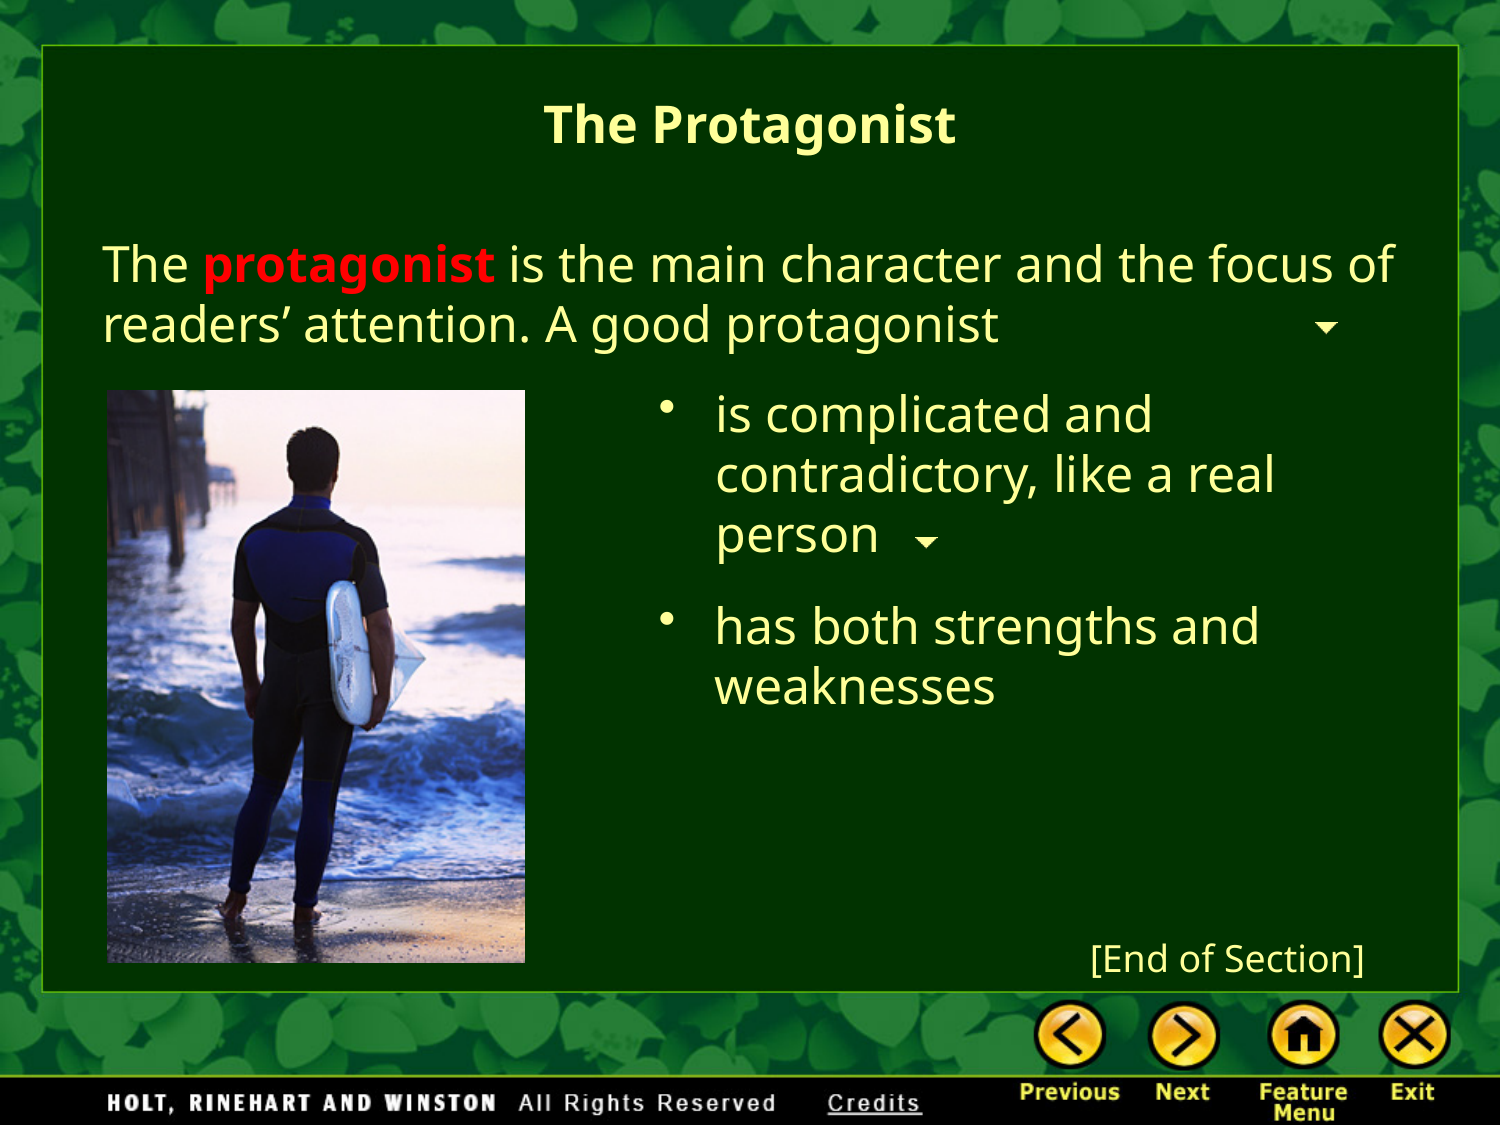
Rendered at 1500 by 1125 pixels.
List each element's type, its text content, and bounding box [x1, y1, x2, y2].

title The Protagonist [74, 57, 1426, 188]
picture [0, 0, 1500, 1125]
text_box [End of Section] [1074, 927, 1413, 987]
text_box is complicated and contradictory, like a real person [624, 374, 1413, 570]
text_box The protagonist is the main character and the focus of readers’ attention. A good protagonist [87, 224, 1413, 360]
text_box has both strengths and weaknesses [624, 587, 1413, 723]
